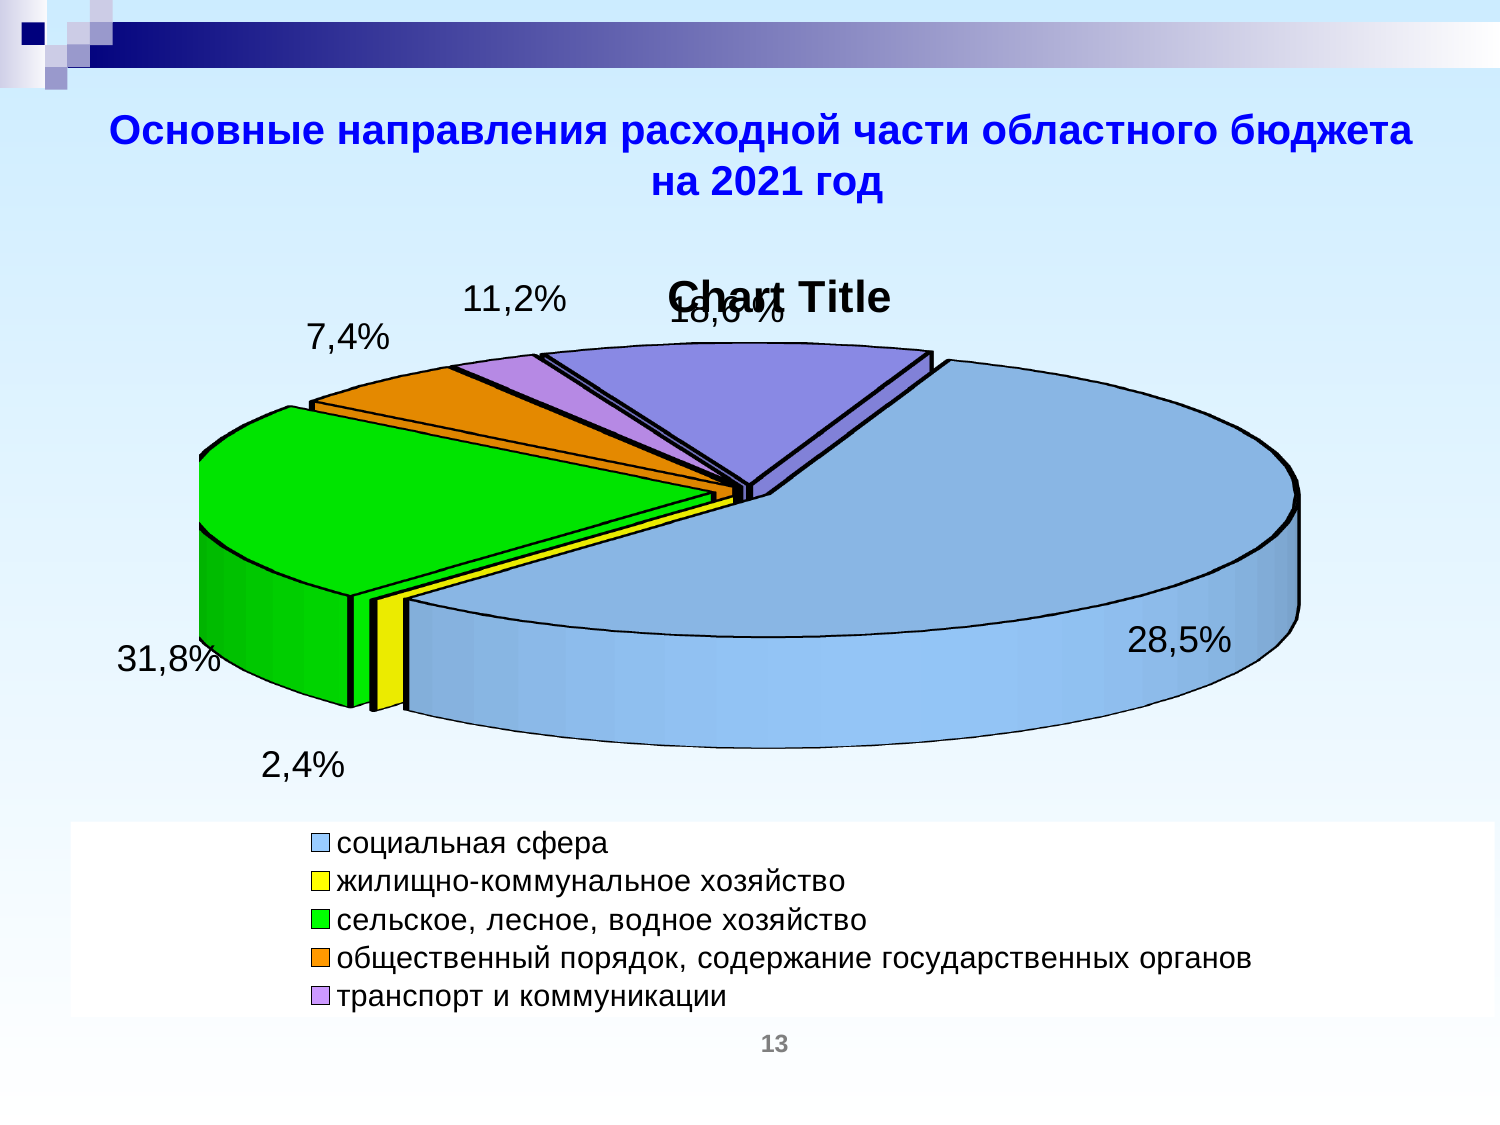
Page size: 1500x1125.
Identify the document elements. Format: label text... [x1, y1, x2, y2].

title Основные направления расходной части областного бюджета на 2021 год [75, 75, 1459, 232]
chart [64, 233, 1495, 1073]
